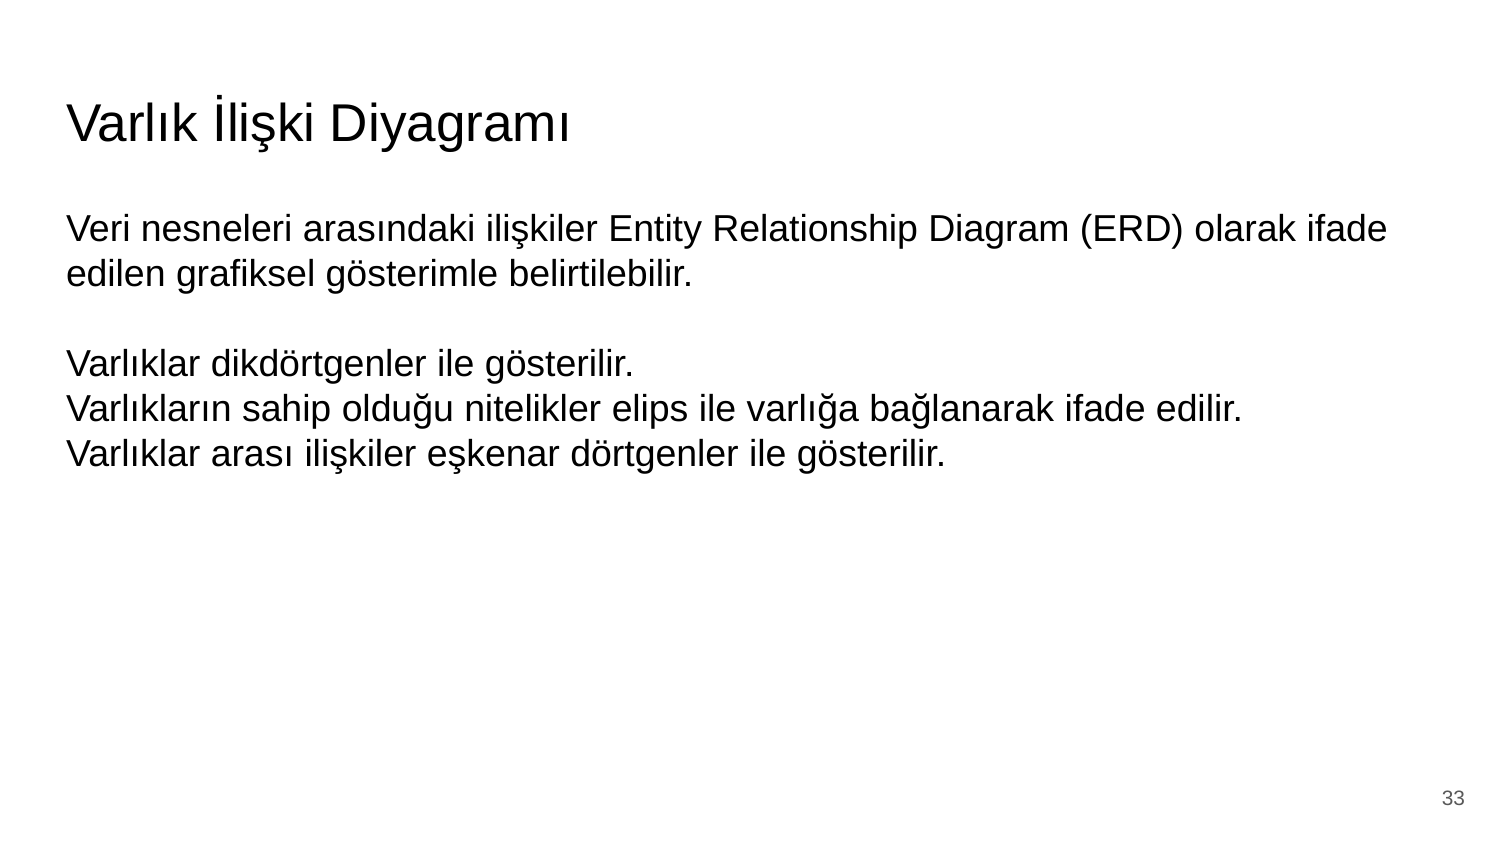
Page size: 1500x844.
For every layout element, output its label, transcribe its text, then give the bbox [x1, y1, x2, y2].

list Veri nesneleri arasındaki ilişkiler Entity Relationship Diagram (ERD) olarak ifade edilen grafiksel gösterimle belirtilebilir. Varlıklar dikdörtgenler ile gösterilir. Varlıkların sahip olduğu nitelikler elips ile varlığa bağlanarak ifade edilir. Varlıklar arası ilişkiler eşkenar dörtgenler ile gösterilir. [51, 189, 1449, 750]
title Varlık İlişki Diyagramı [51, 72, 1449, 167]
slide_number 33 [1389, 764, 1480, 830]
